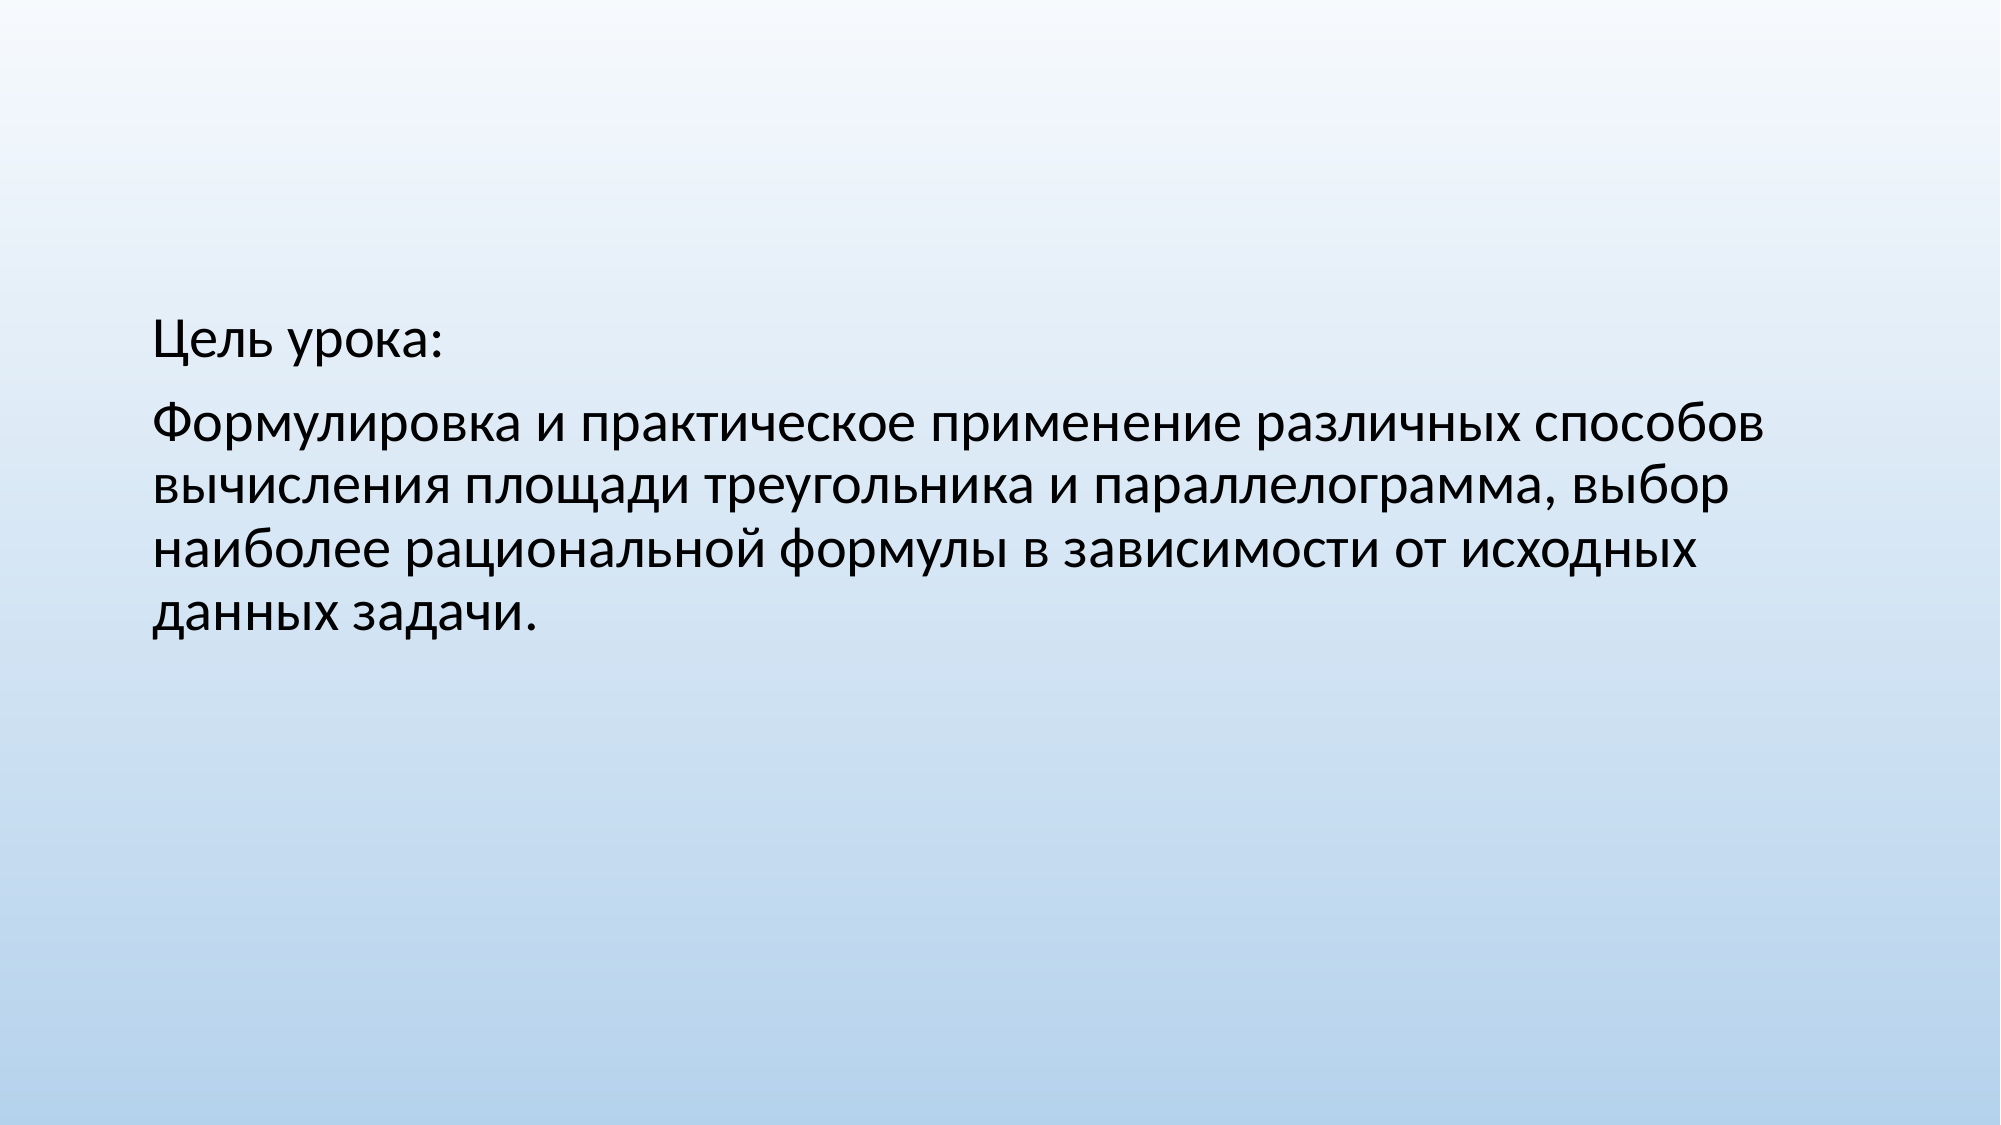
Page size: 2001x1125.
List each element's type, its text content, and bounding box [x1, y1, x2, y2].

list Цель урока: Формулировка и практическое применение различных способов вычисления площади треугольника и параллелограмма, выбор наиболее рациональной формулы в зависимости от исходных данных задачи. [137, 299, 1863, 1014]
